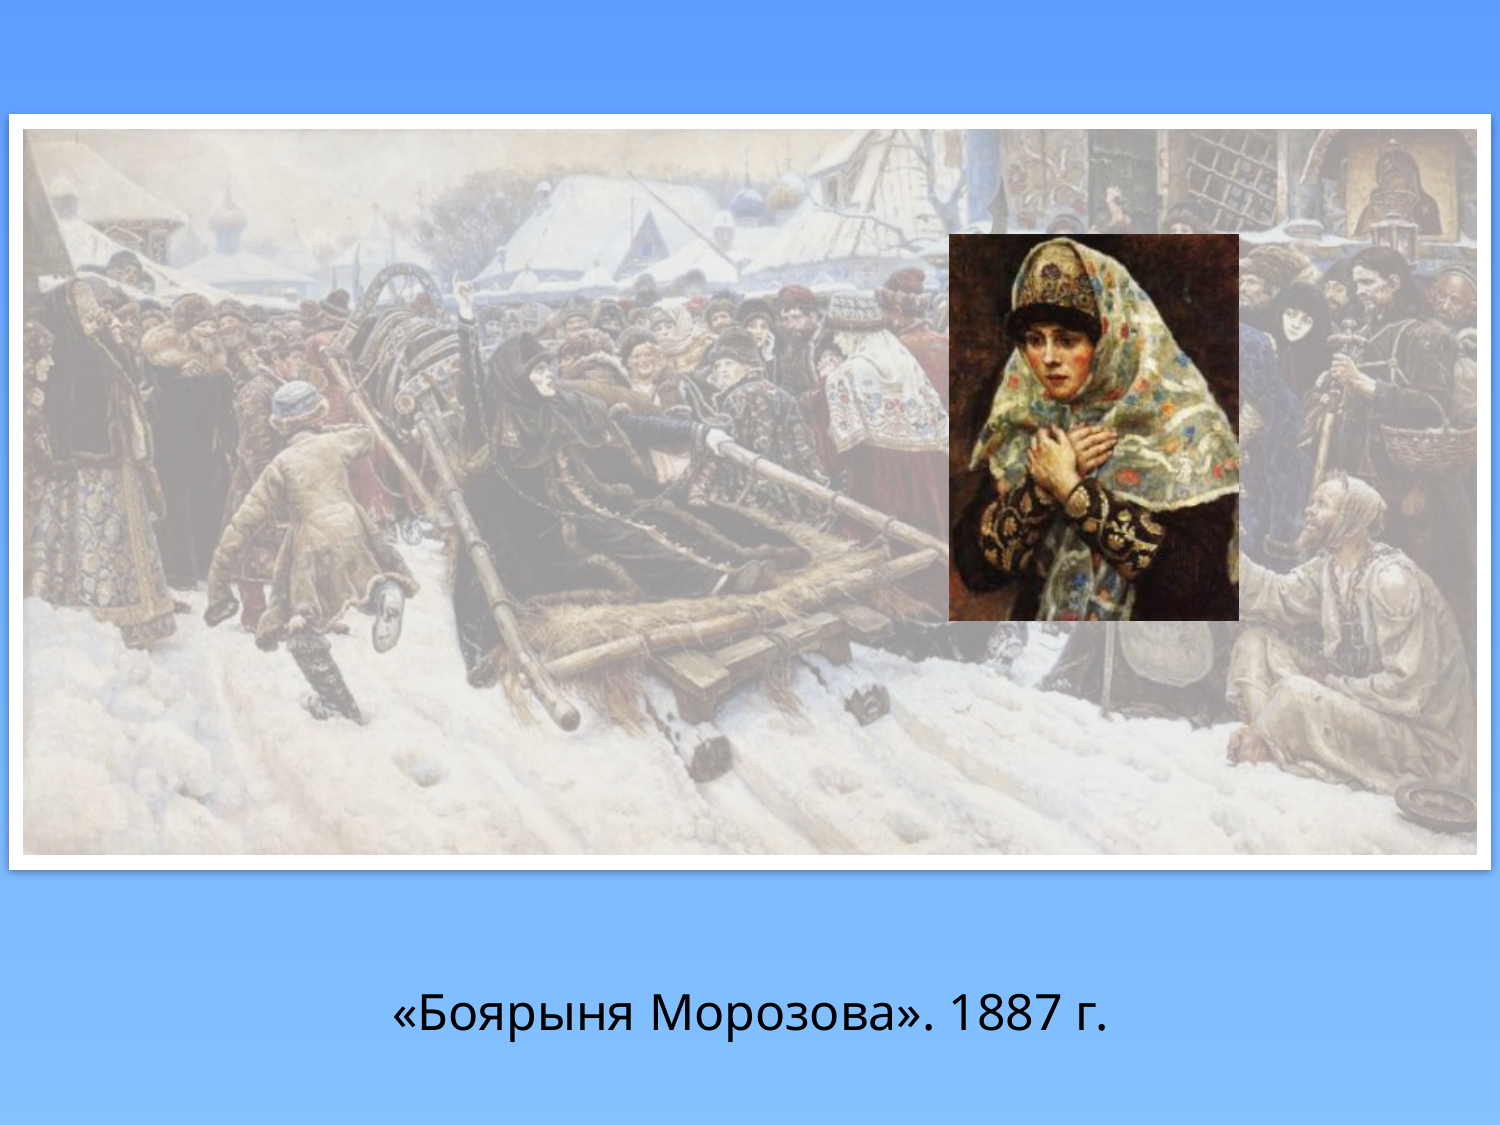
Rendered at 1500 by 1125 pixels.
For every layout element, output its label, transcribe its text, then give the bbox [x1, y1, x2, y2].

text_box «Боярыня Морозова». 1887 г. [81, 972, 1432, 1076]
picture [23, 128, 1477, 856]
